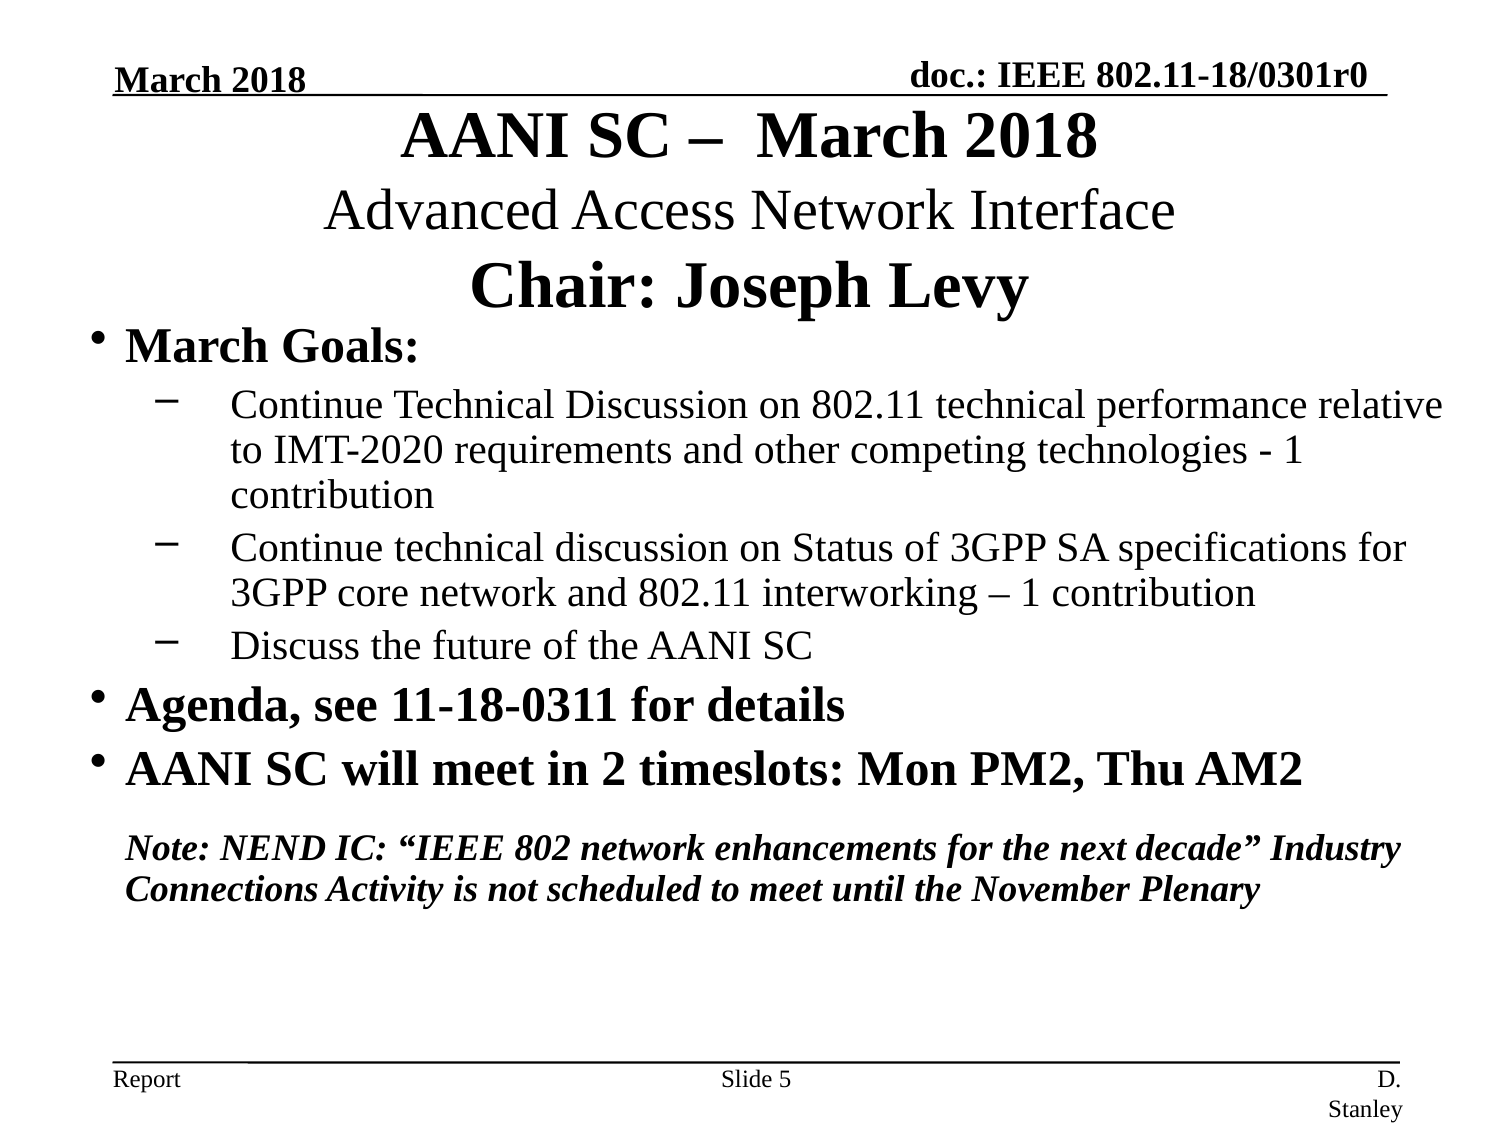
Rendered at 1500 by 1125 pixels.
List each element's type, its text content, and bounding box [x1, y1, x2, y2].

text_box March Goals: Continue Technical Discussion on 802.11 technical performance relative to IMT-2020 requirements and other competing technologies - 1 contribution Continue technical discussion on Status of 3GPP SA specifications for 3GPP core network and 802.11 interworking – 1 contribution Discuss the future of the AANI SC Agenda, see 11-18-0311 for details AANI SC will meet in 2 timeslots: Mon PM2, Thu AM2 Note: NEND IC: “IEEE 802 network enhancements for the next decade” Industry Connections Activity is not scheduled to meet until the November Plenary [75, 312, 1475, 967]
footer D. Stanley, HP Enterprise [1325, 1062, 1402, 1093]
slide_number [114, 54, 309, 100]
title AANI SC – March 2018 Advanced Access Network Interface Chair: Joseph Levy [112, 149, 1388, 263]
slide_number Slide 5 [712, 1062, 800, 1093]
